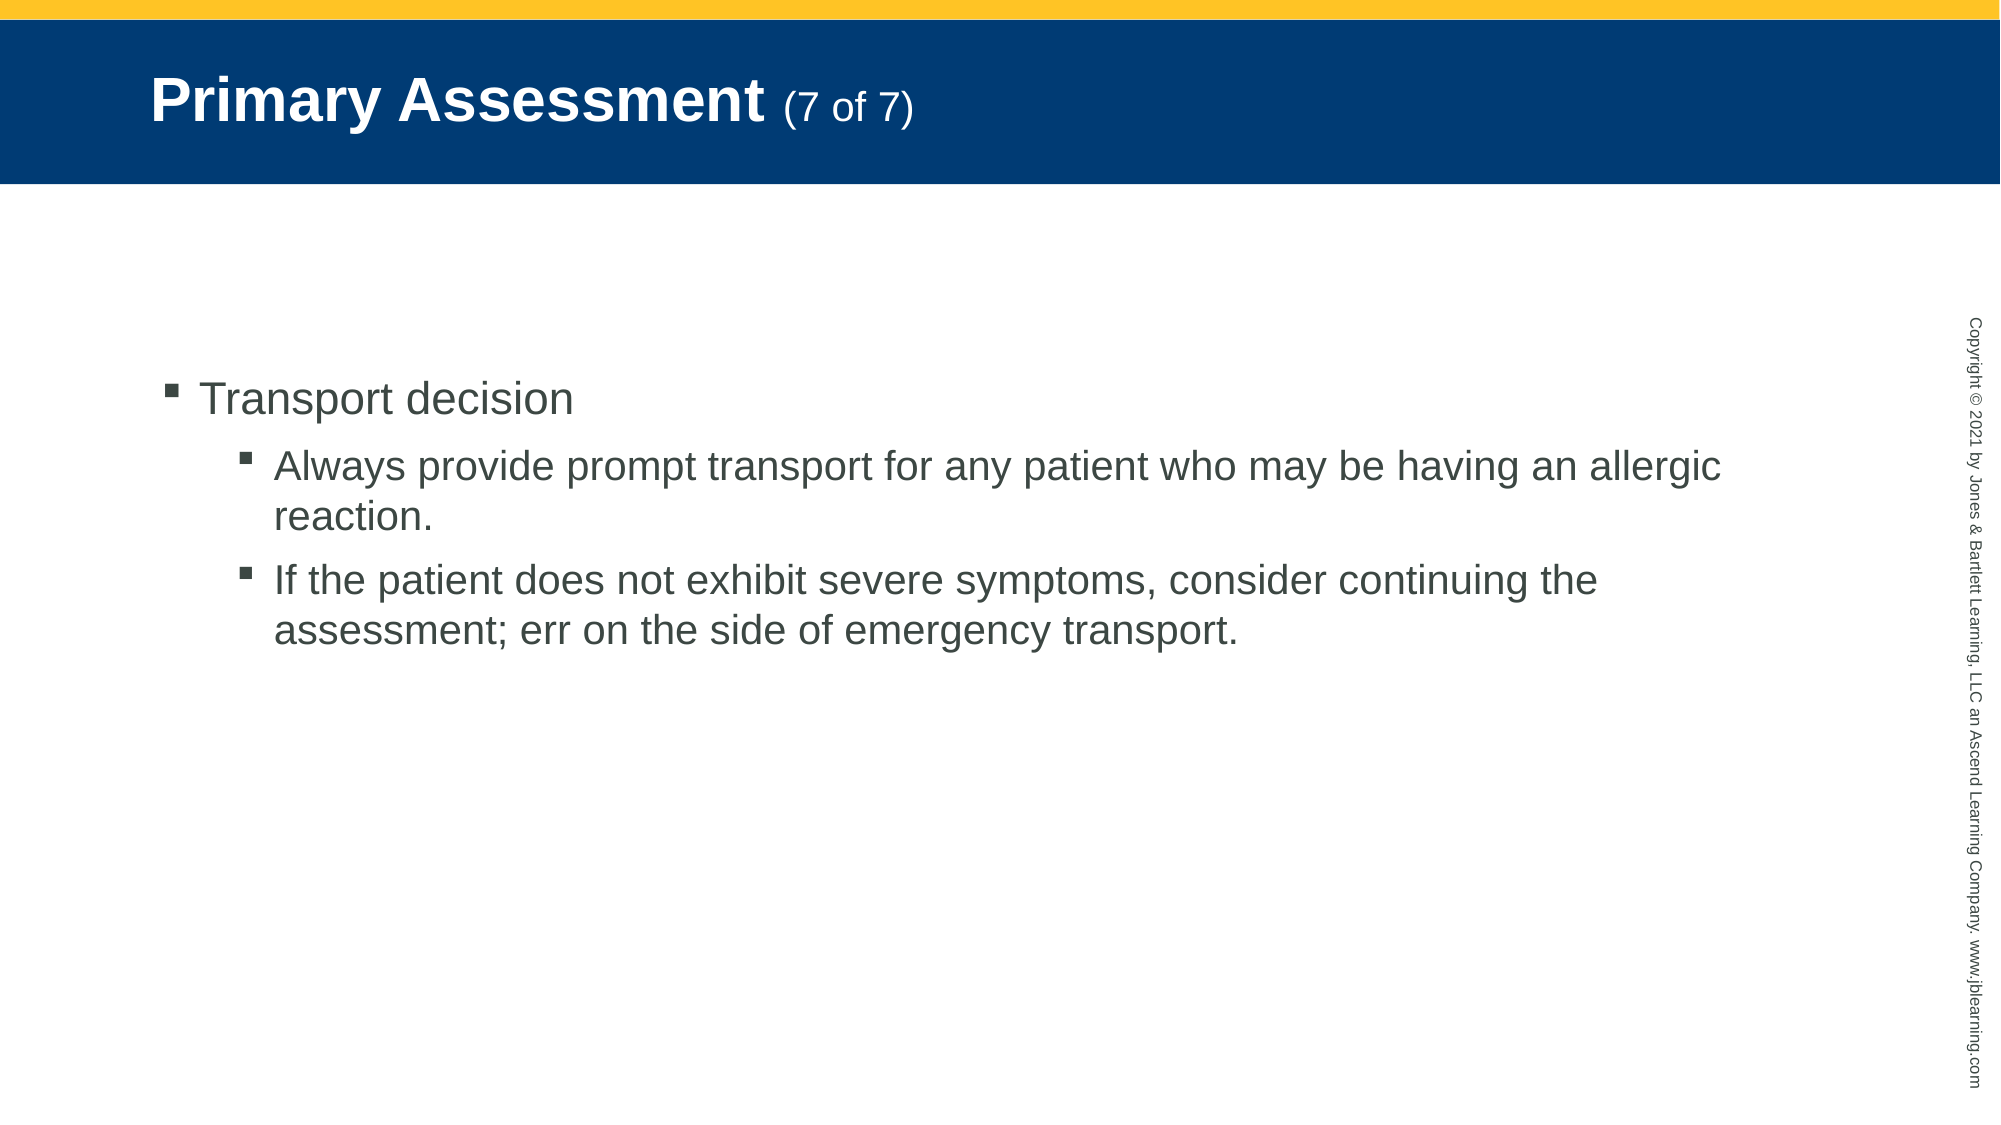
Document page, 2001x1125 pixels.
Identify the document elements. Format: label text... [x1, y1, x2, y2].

list Transport decision Always provide prompt transport for any patient who may be having an allergic reaction. If the patient does not exhibit severe symptoms, consider continuing the assessment; err on the side of emergency transport. [146, 361, 1859, 1016]
title Primary Assessment (7 of 7) [0, 19, 2000, 185]
